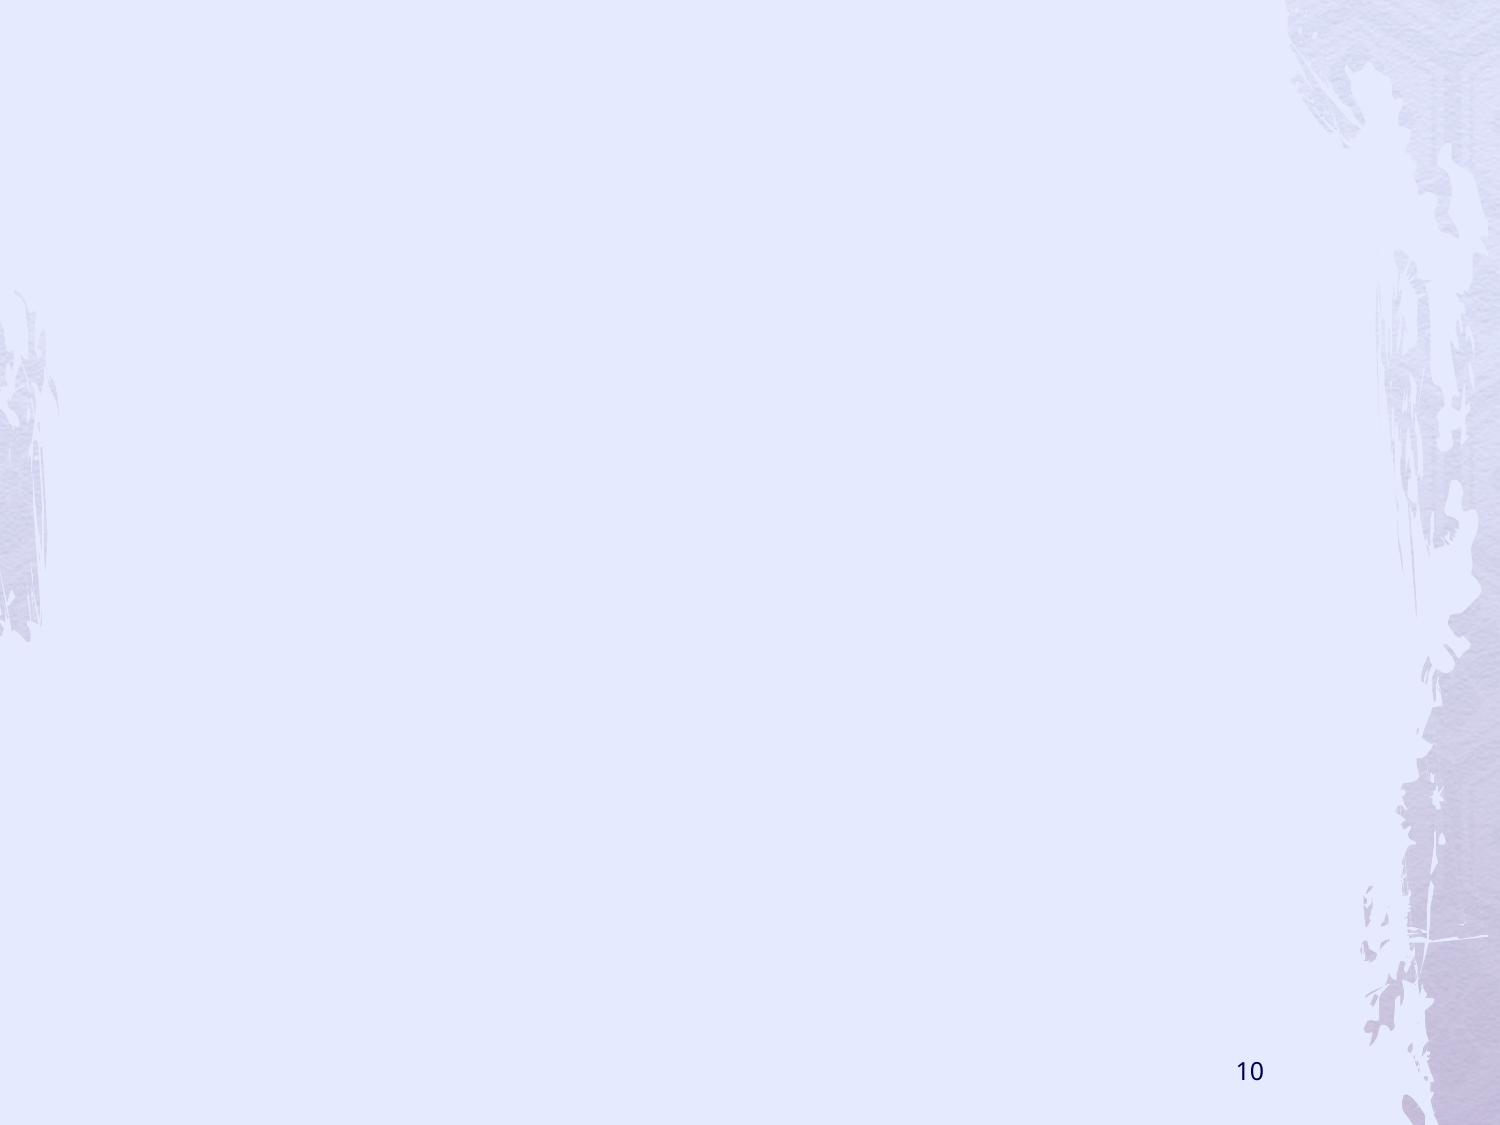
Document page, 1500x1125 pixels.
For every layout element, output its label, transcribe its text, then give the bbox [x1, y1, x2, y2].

slide_number 10 [1074, 1042, 1425, 1103]
